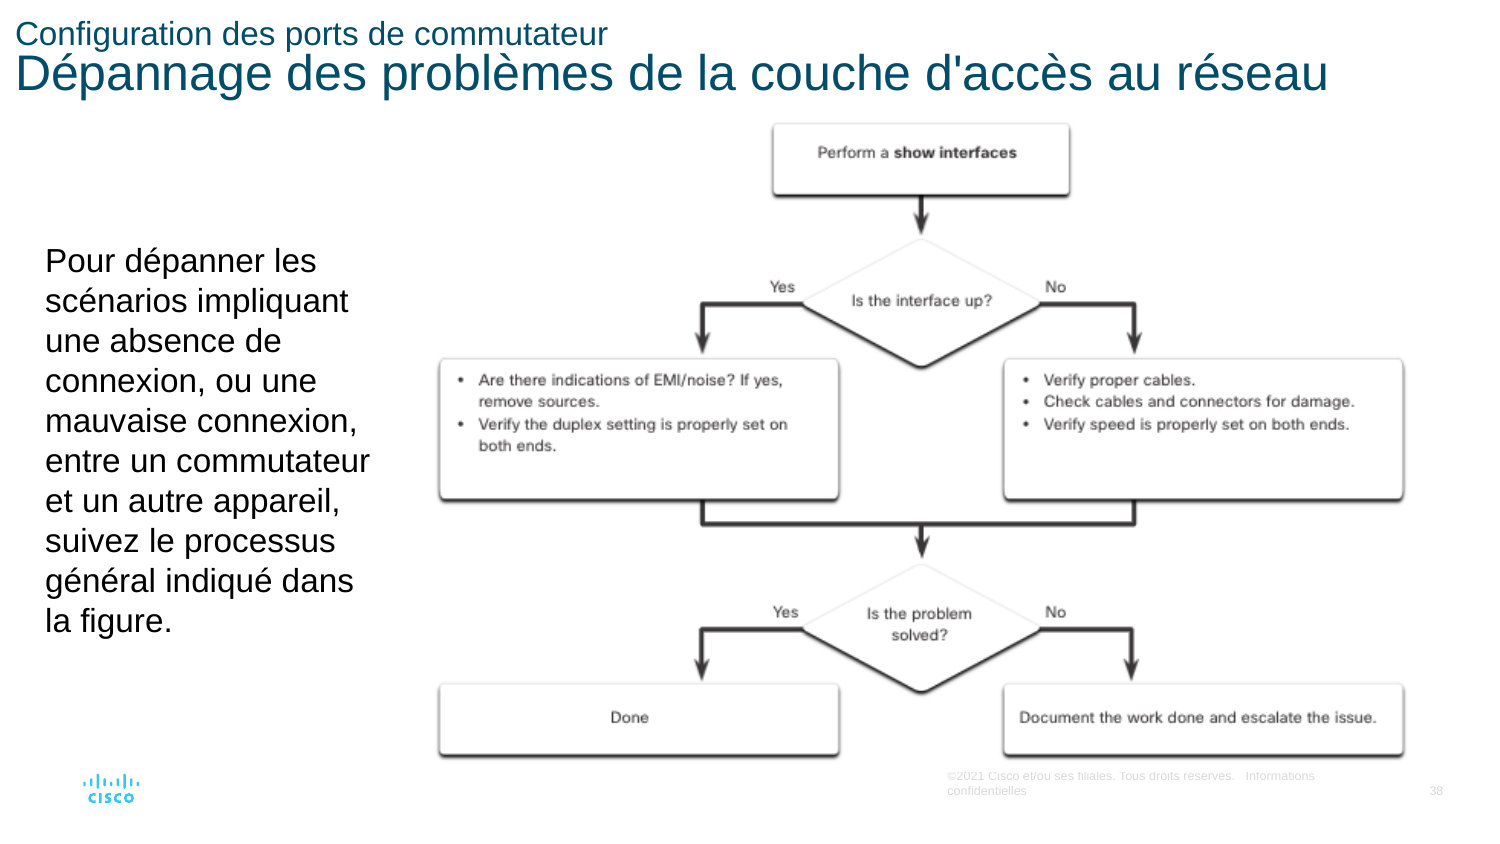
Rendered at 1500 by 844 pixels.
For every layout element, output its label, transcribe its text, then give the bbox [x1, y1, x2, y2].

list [427, 119, 1413, 772]
text_box Pour dépanner les scénarios impliquant une absence de connexion, ou une mauvaise connexion, entre un commutateur et un autre appareil, suivez le processus général indiqué dans la figure. [30, 232, 398, 647]
title Configuration des ports de commutateur Dépannage des problèmes de la couche d'accès au réseau [0, 0, 1369, 121]
